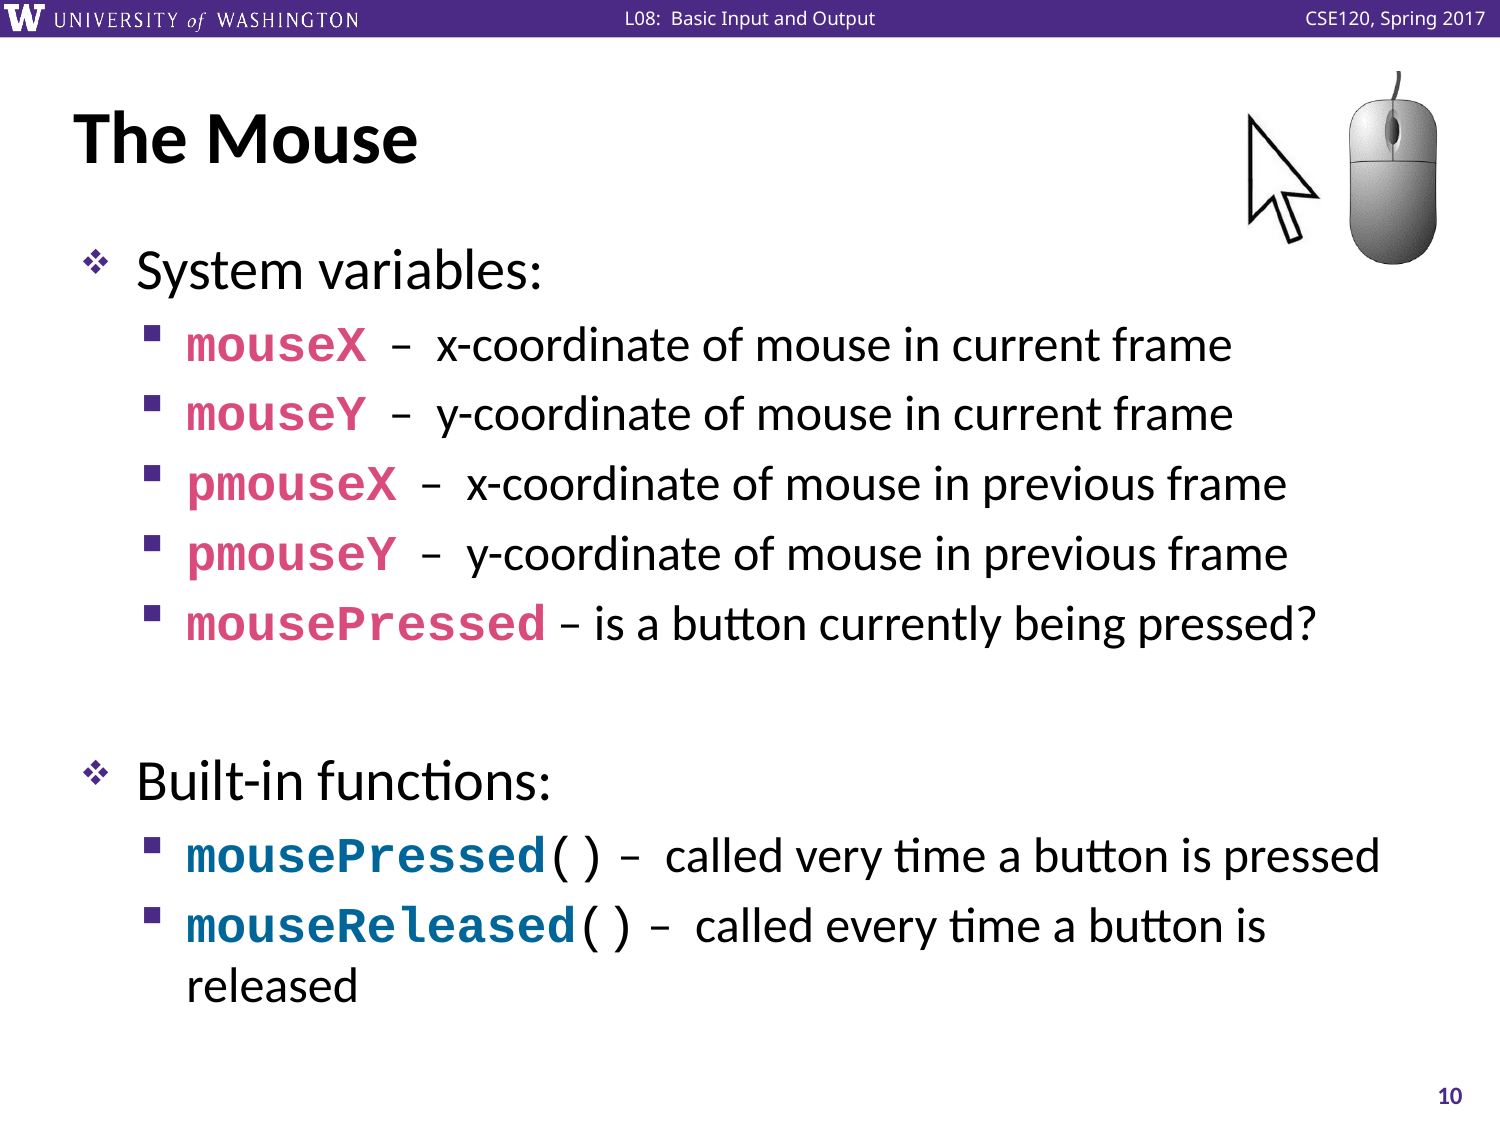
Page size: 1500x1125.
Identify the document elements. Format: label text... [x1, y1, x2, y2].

slide_number 10 [1400, 1065, 1500, 1125]
list System variables: mouseX – x-coordinate of mouse in current frame mouseY – y-coordinate of mouse in current frame pmouseX – x-coordinate of mouse in previous frame pmouseY – y-coordinate of mouse in previous frame mousePressed – is a button currently being pressed? Built-in functions: mousePressed() – called very time a button is pressed mouseReleased() – called every time a button is released [64, 223, 1438, 1040]
picture [1347, 71, 1438, 265]
picture [4, 4, 358, 32]
picture [1246, 112, 1322, 245]
title The Mouse [58, 71, 1345, 197]
